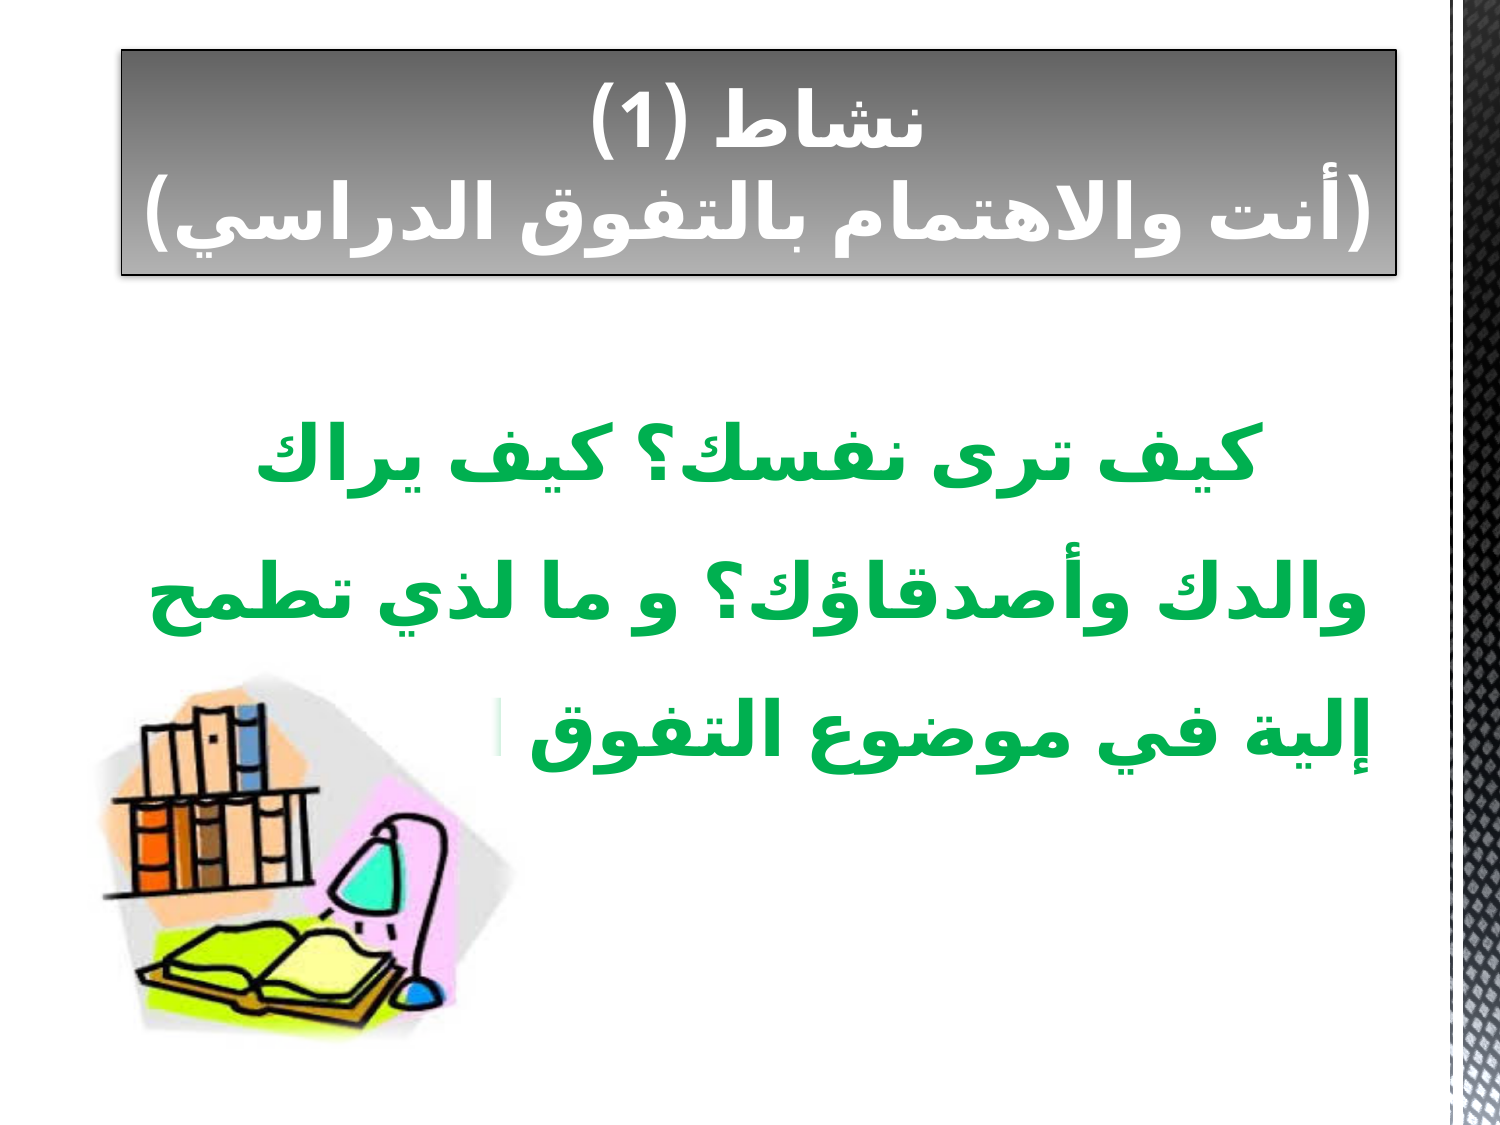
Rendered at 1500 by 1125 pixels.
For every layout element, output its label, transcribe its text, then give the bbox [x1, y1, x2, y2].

picture [87, 662, 526, 1049]
text_box نشاط (1) (أنت والاهتمام بالتفوق الدراسي) [121, 49, 1397, 276]
list كيف ترى نفسك؟ كيف يراك والدك وأصدقاؤك؟ و ما لذي تطمح إلية في موضوع التفوق الدراسي؟ [121, 299, 1397, 830]
picture [1447, 0, 1500, 1125]
